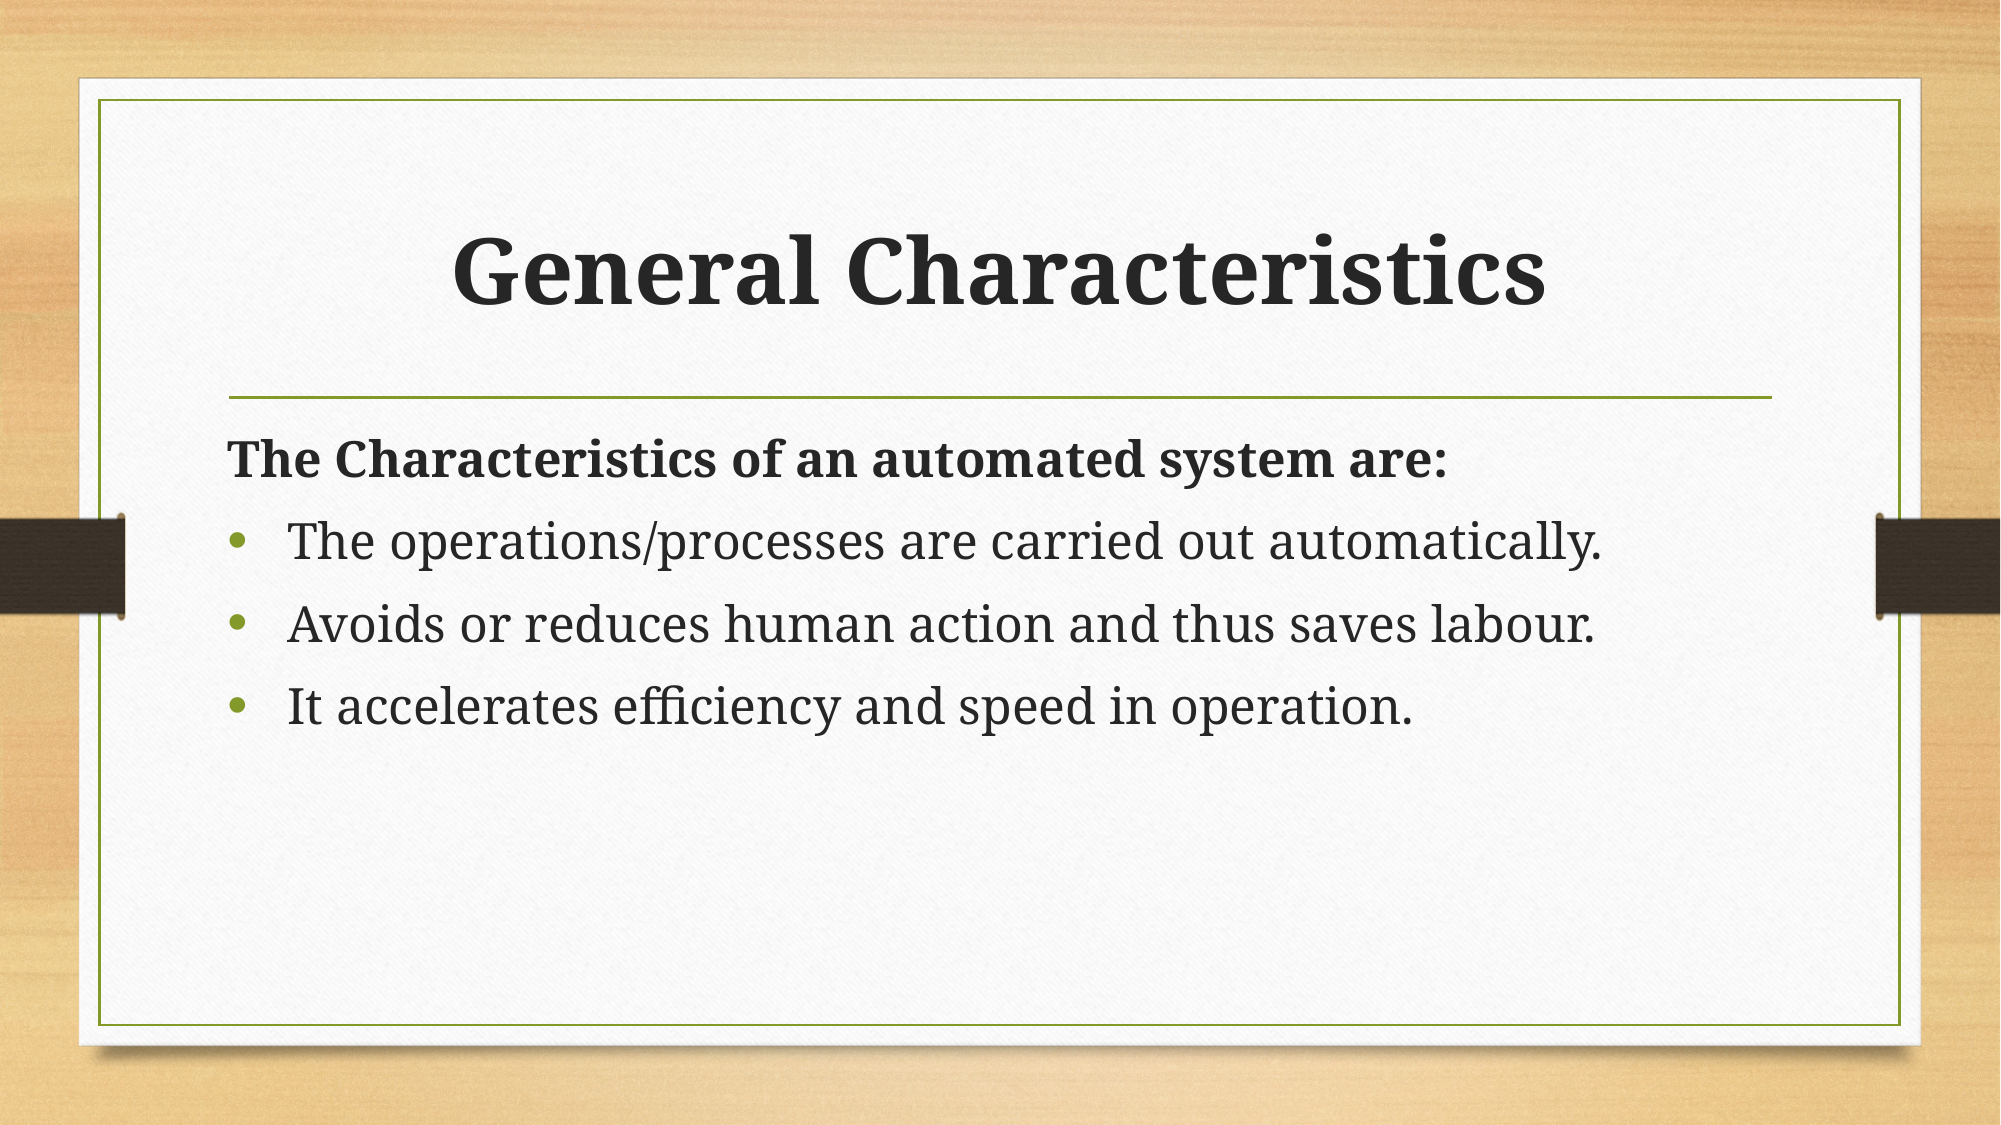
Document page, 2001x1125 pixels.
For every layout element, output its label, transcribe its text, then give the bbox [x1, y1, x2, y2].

picture [0, 0, 2001, 1125]
list The Characteristics of an automated system are: The operations/processes are carried out automatically. Avoids or reduces human action and thus saves labour. It accelerates efficiency and speed in operation. [212, 419, 1788, 964]
title General Characteristics [212, 161, 1788, 375]
